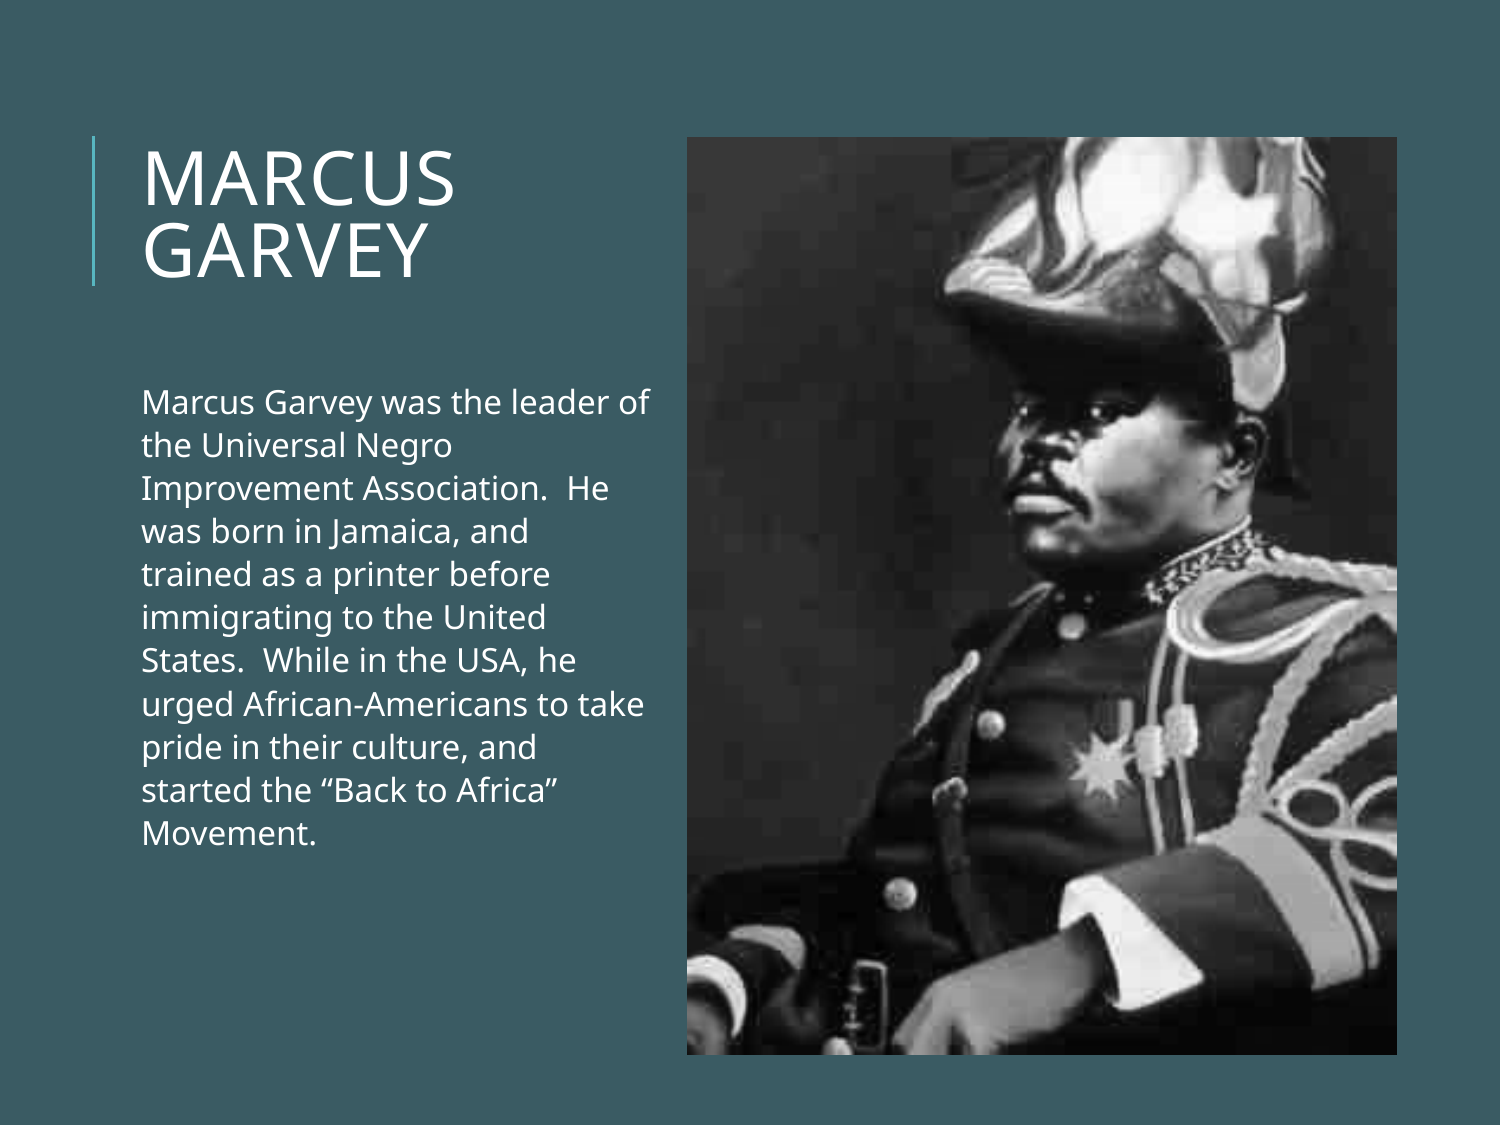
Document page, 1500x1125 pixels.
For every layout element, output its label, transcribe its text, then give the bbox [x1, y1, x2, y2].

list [687, 137, 1397, 1055]
title MARCUS GARVEY [126, 77, 666, 363]
list Marcus Garvey was the leader of the Universal Negro Improvement Association. He was born in Jamaica, and trained as a printer before immigrating to the United States. While in the USA, he urged African-Americans to take pride in their culture, and started the “Back to Africa” Movement. [126, 370, 666, 988]
